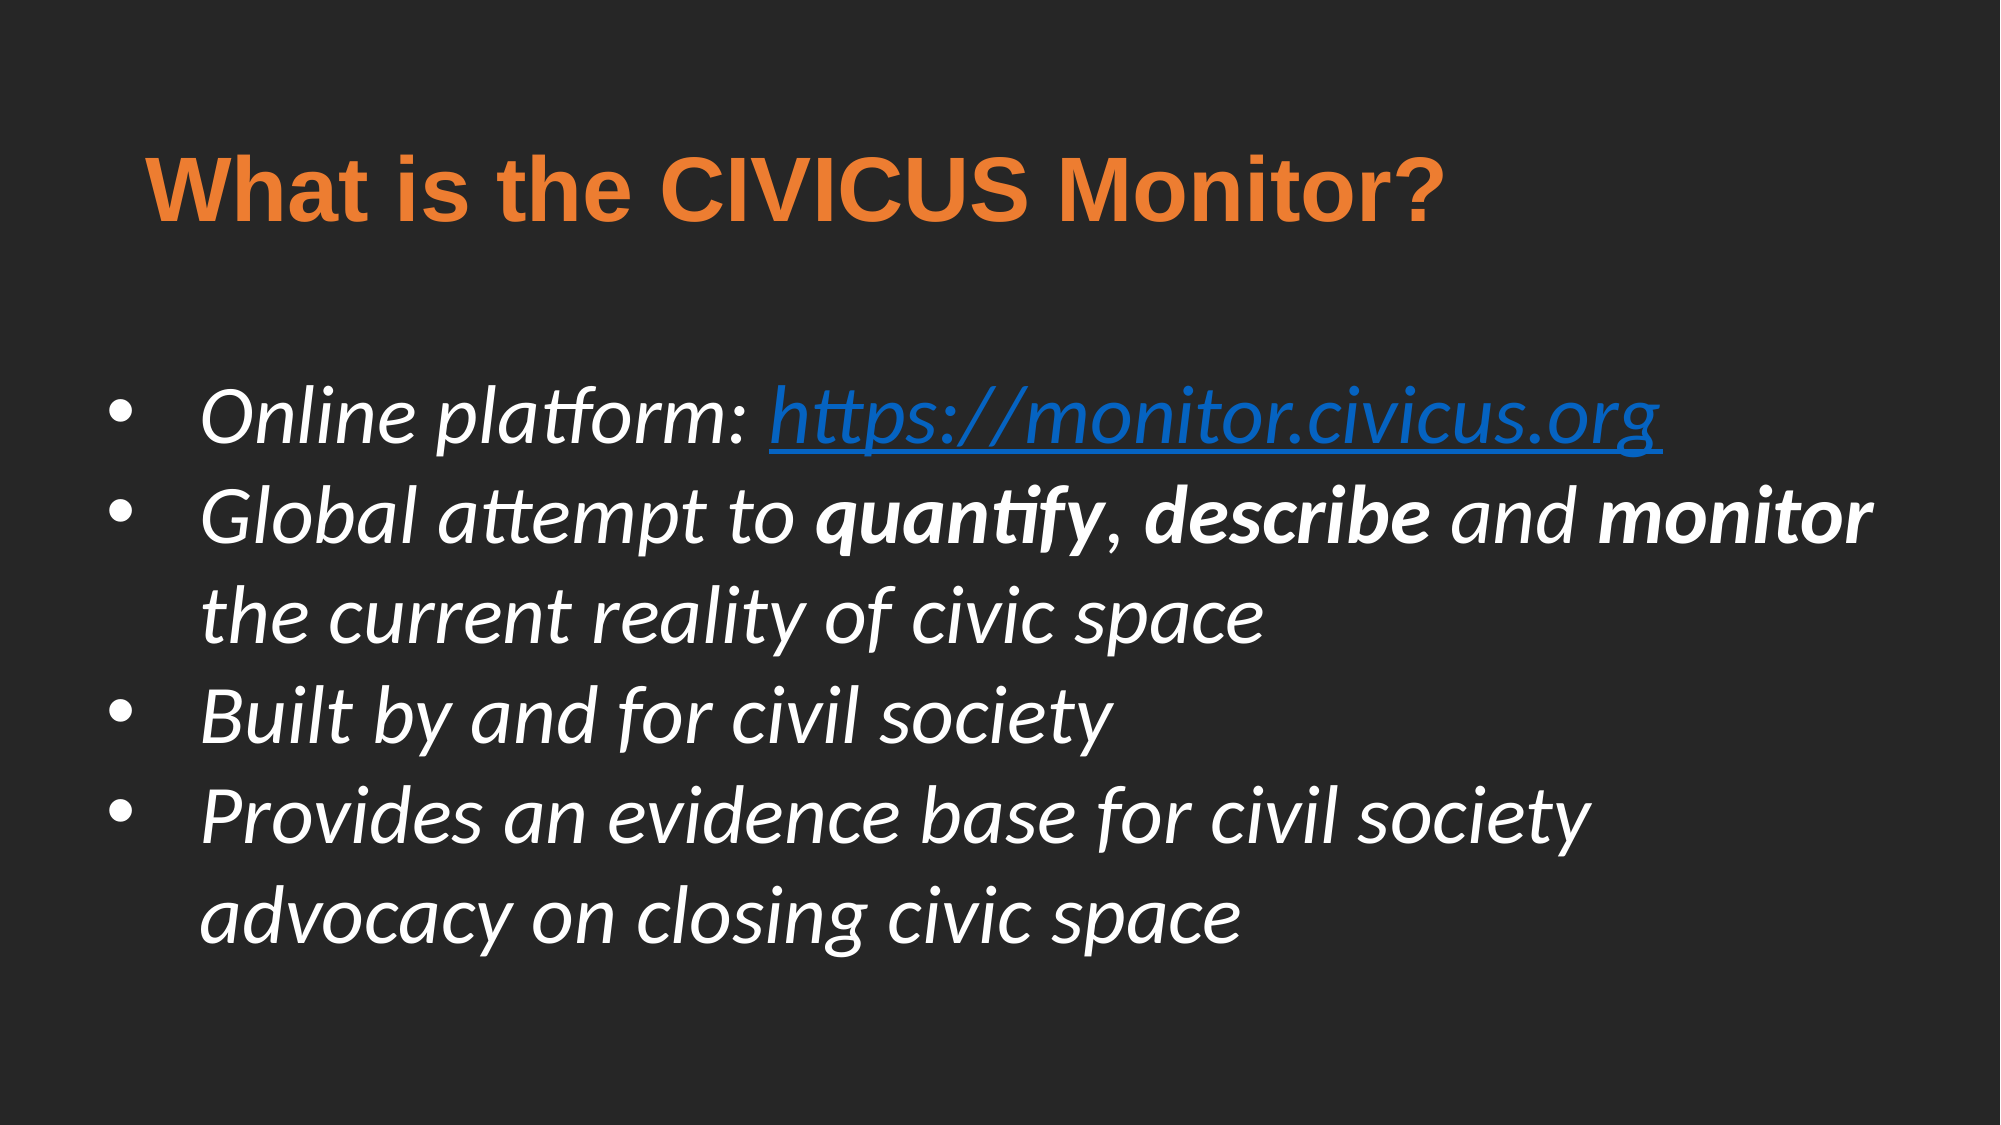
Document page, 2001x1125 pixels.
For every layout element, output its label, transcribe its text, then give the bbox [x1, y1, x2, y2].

text_box Online platform: https://monitor.civicus.org Global attempt to quantify, describe and monitor the current reality of civic space Built by and for civil society Provides an evidence base for civil society advocacy on closing civic space [91, 352, 1930, 968]
title What is the CIVICUS Monitor? [130, 104, 1891, 280]
